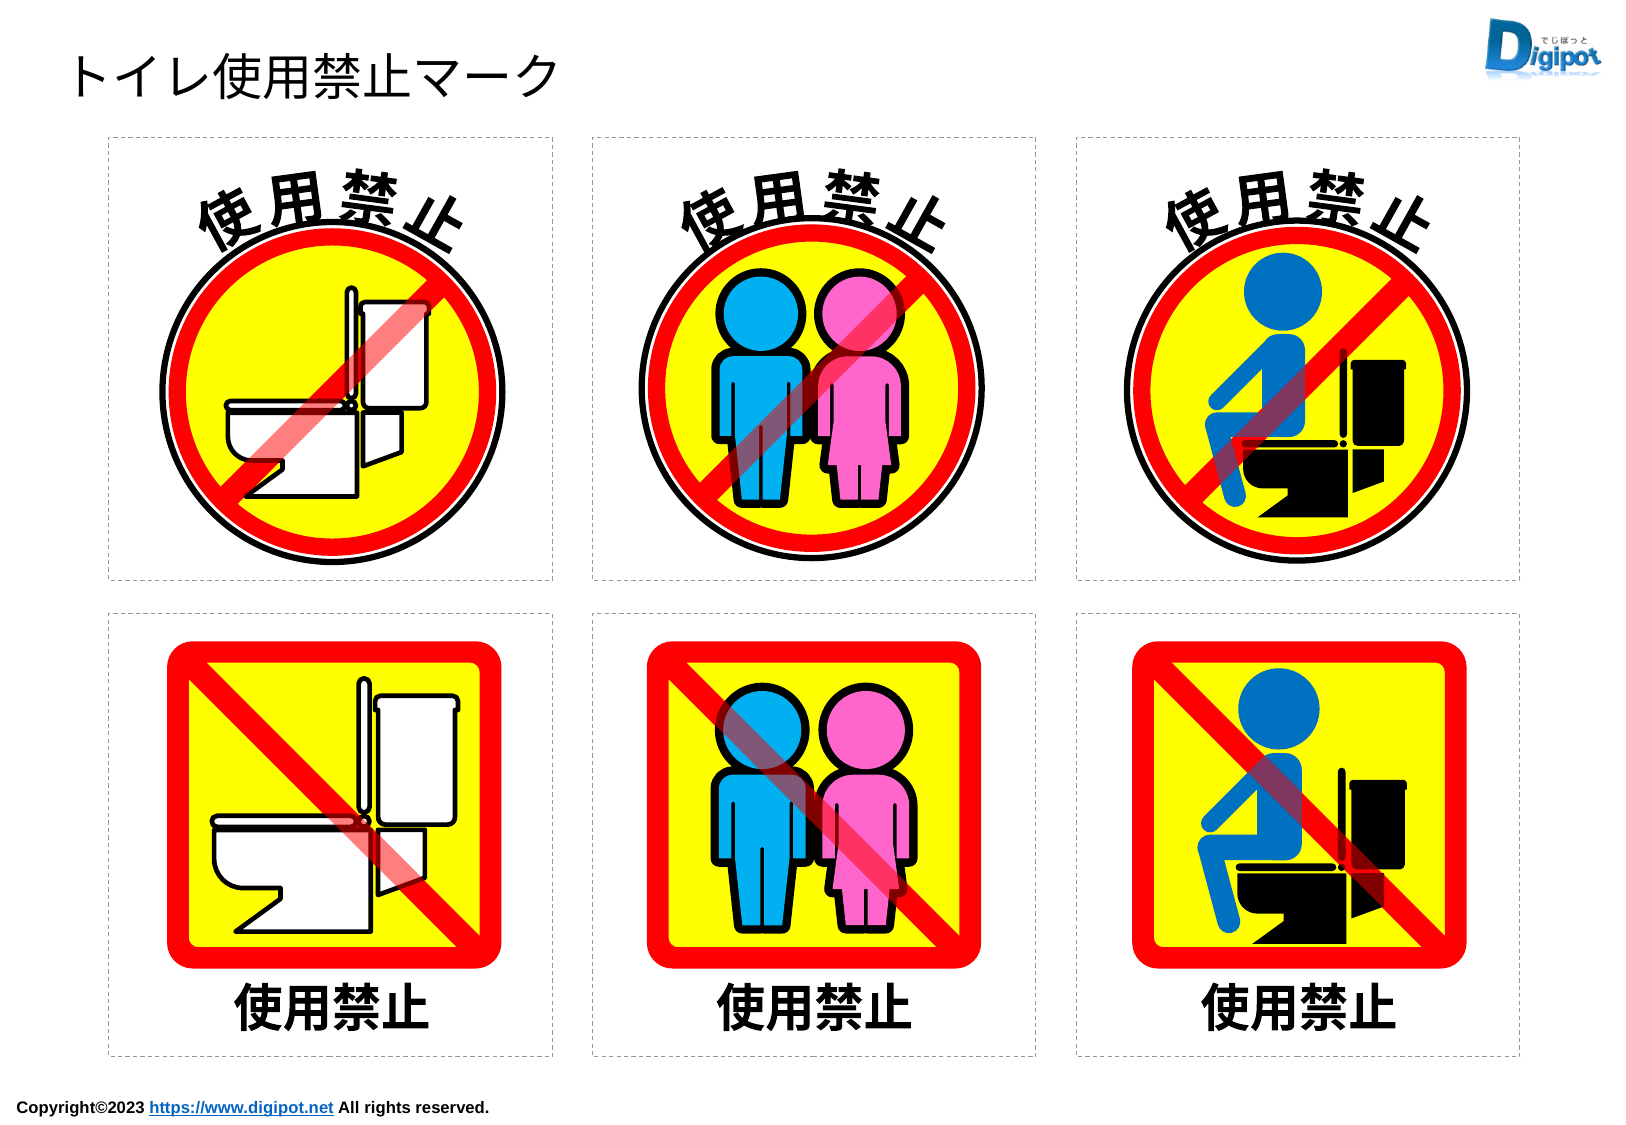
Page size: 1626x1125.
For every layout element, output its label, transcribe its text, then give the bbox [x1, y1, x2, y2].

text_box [641, 193, 982, 559]
text_box トイレ使用禁止マーク [47, 38, 578, 113]
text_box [1132, 641, 1467, 1032]
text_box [167, 641, 502, 1032]
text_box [1126, 193, 1467, 561]
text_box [646, 641, 982, 1032]
picture [1485, 18, 1602, 82]
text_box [162, 193, 503, 562]
